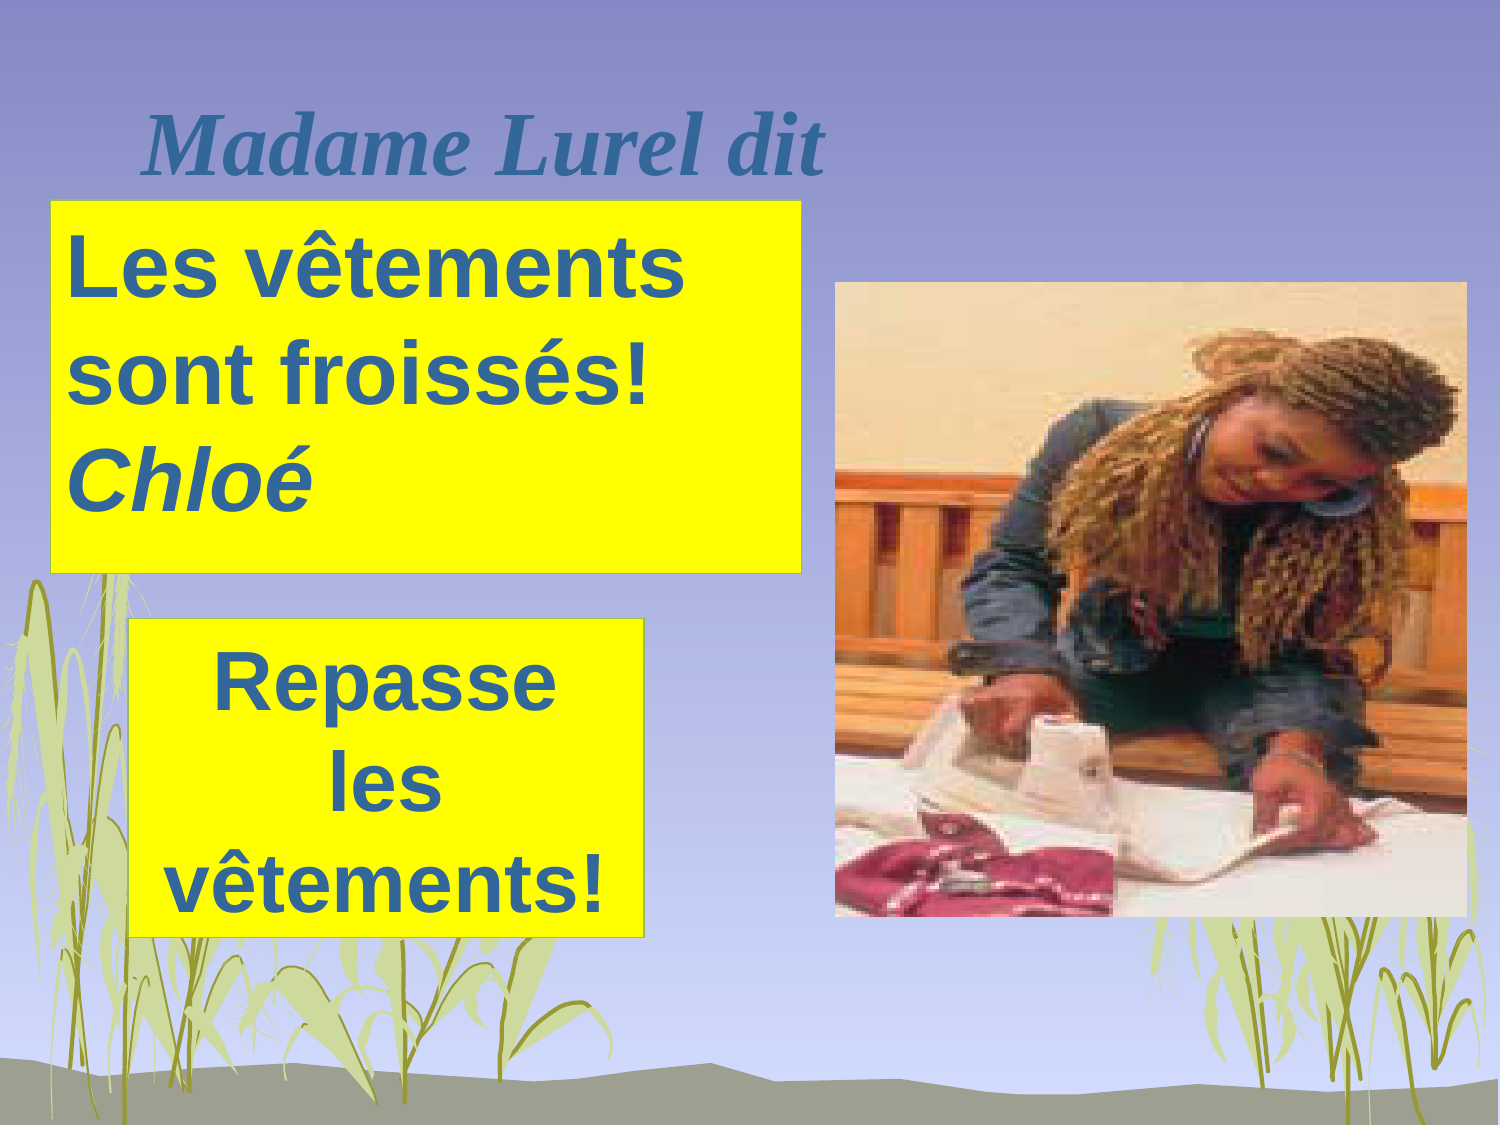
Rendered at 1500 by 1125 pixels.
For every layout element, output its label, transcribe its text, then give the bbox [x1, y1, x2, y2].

subtitle Repasse les vêtements! [127, 618, 645, 938]
picture [835, 282, 1467, 917]
text_box Les vêtements sont froissés! Chloé [50, 199, 802, 574]
title Madame Lurel dit [126, 37, 1371, 241]
